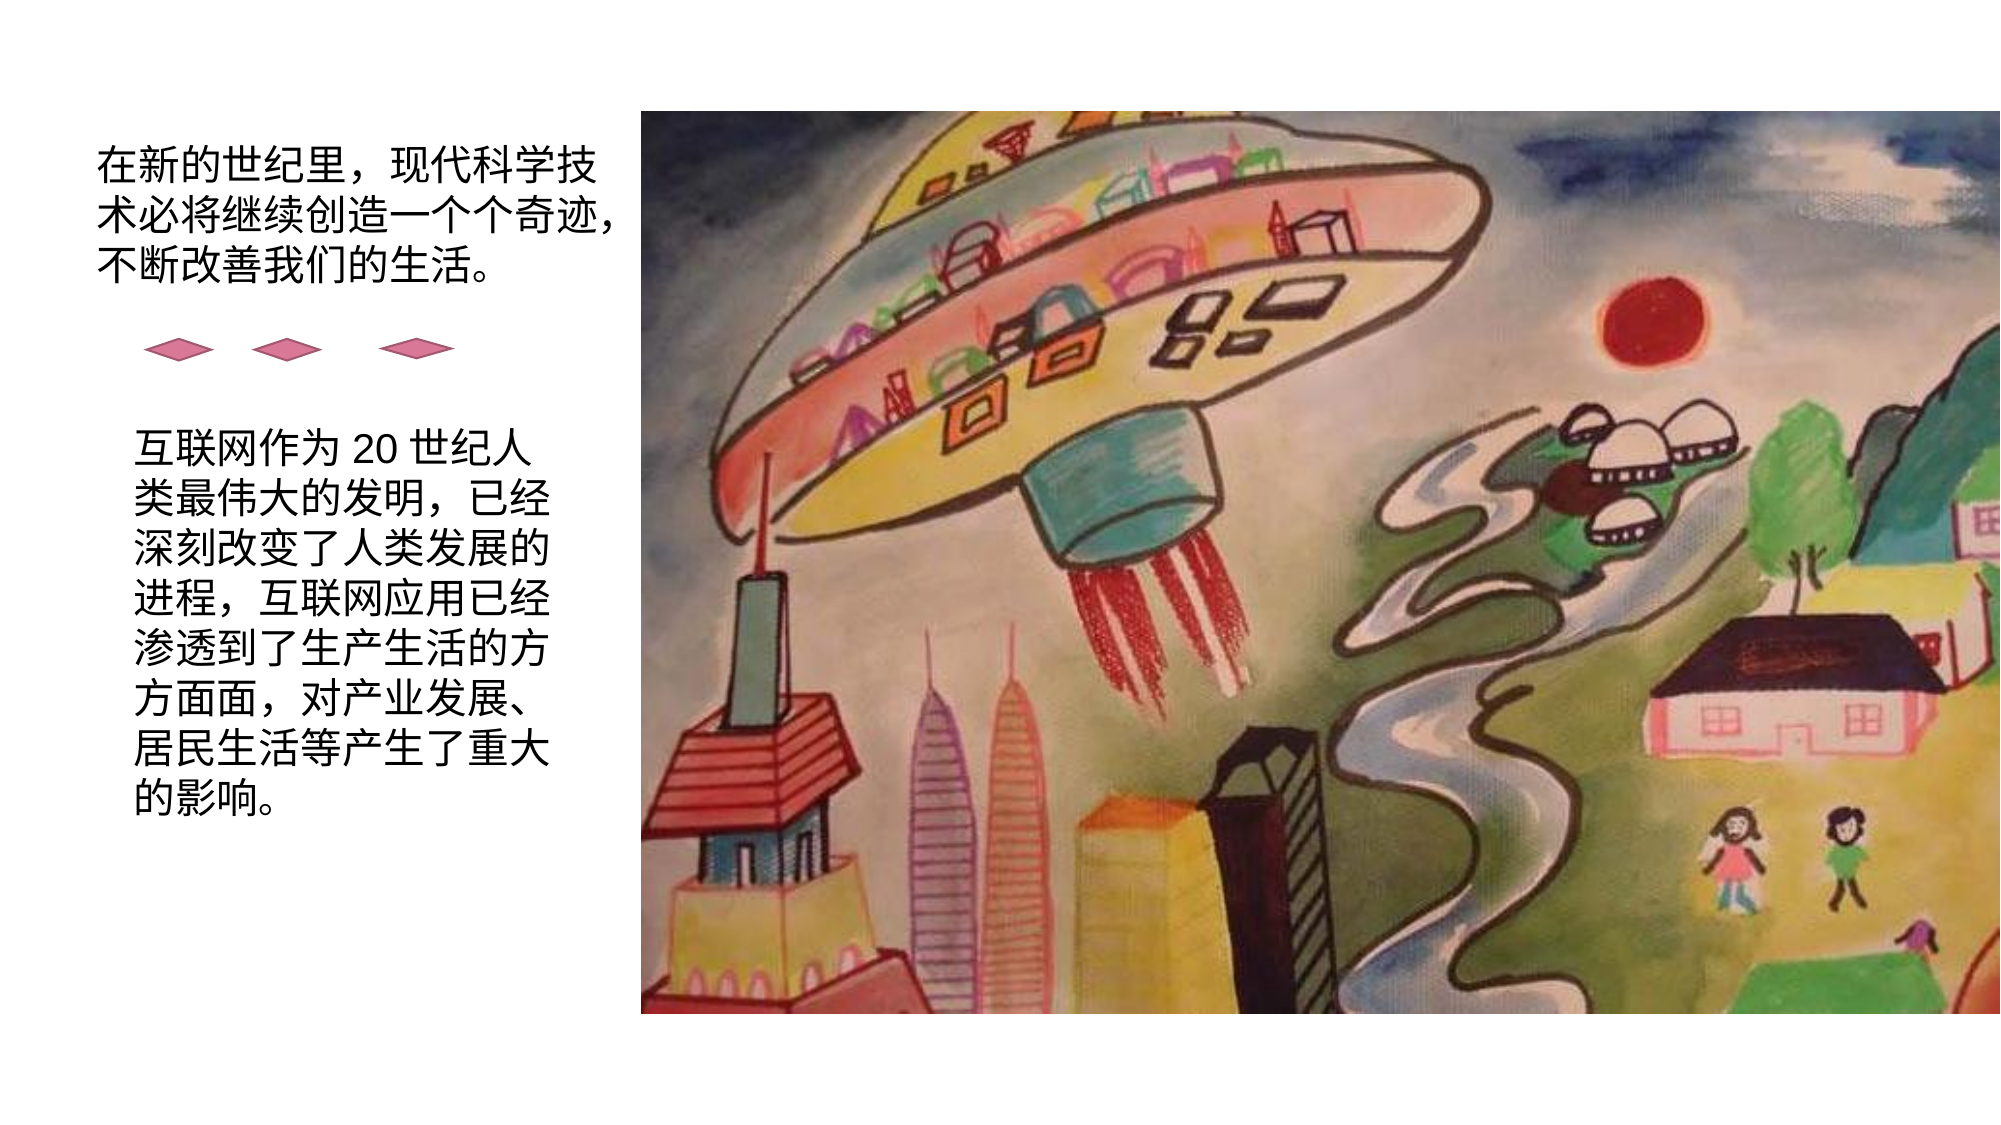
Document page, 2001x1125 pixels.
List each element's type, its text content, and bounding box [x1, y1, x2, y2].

text_box [143, 337, 215, 362]
text_box [251, 337, 323, 362]
text_box [378, 337, 455, 360]
picture [641, 111, 2000, 1014]
text_box 在新的世纪里，现代科学技术必将继续创造一个个奇迹，不断改善我们的生活。 [81, 131, 616, 297]
text_box 互联网作为20世纪人类最伟大的发明，已经深刻改变了人类发展的进程，互联网应用已经渗透到了生产生活的方方面面，对产业发展、居民生活等产生了重大的影响。 [118, 414, 585, 830]
